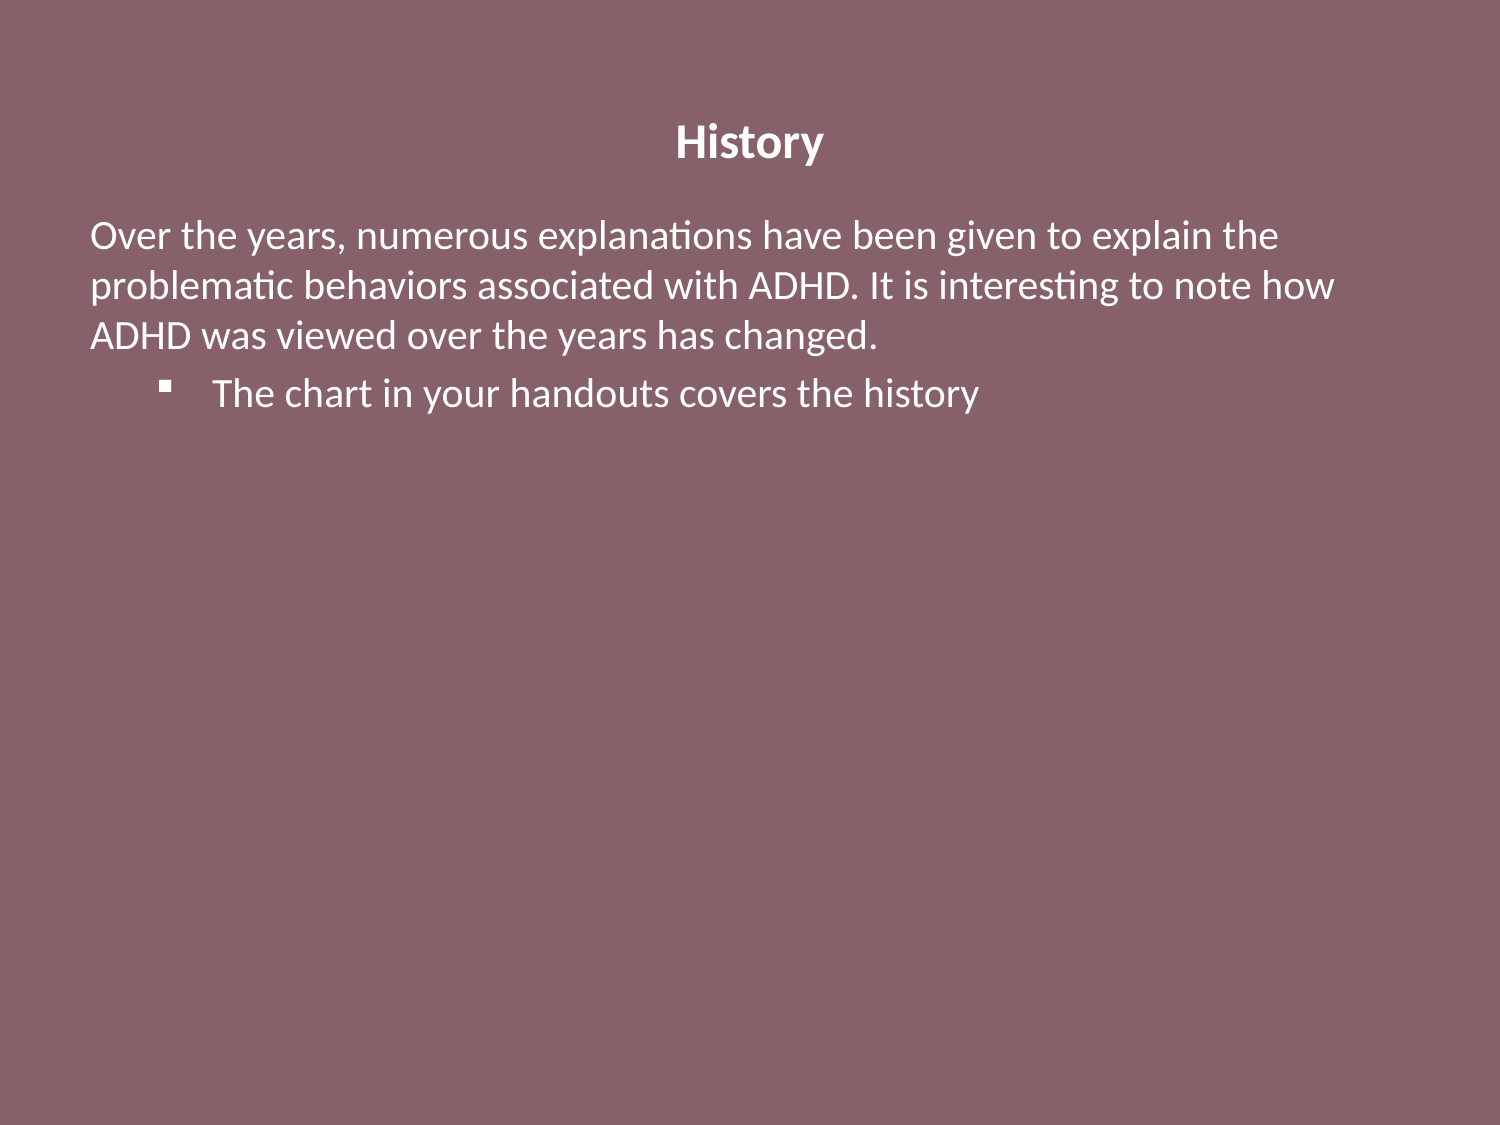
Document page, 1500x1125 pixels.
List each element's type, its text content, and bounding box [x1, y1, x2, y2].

list Over the years, numerous explanations have been given to explain the problematic behaviors associated with ADHD. It is interesting to note how ADHD was viewed over the years has changed. The chart in your handouts covers the history [75, 200, 1425, 1005]
title History [75, 45, 1425, 200]
